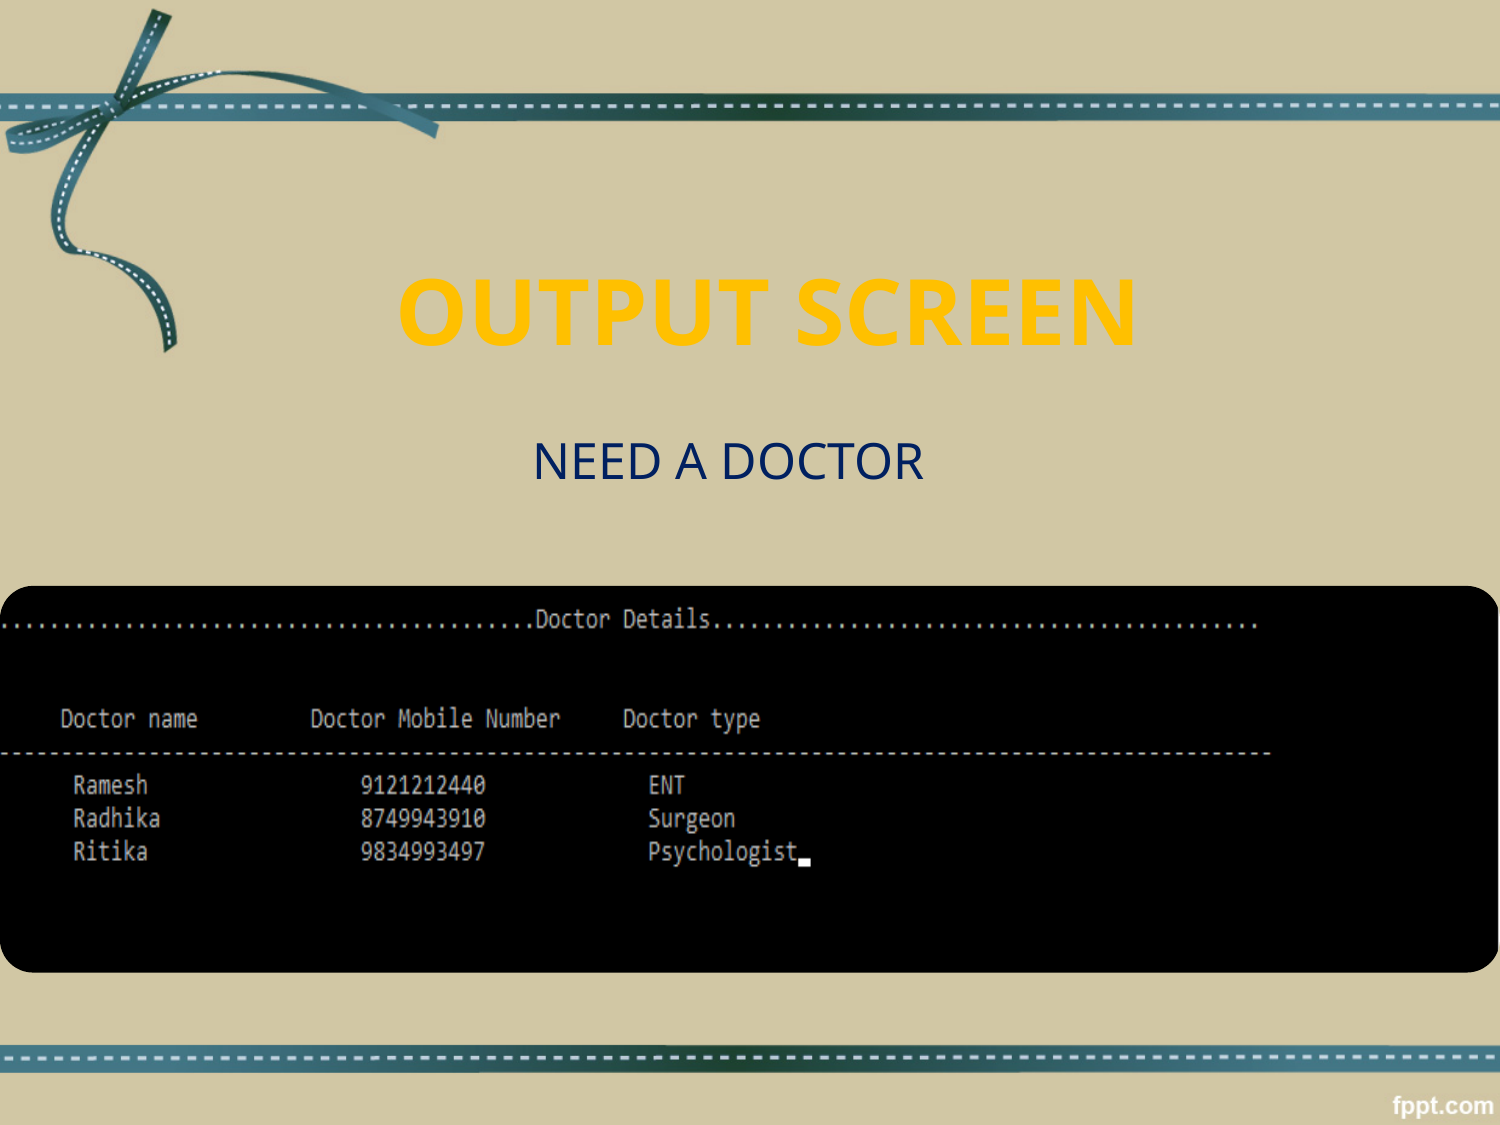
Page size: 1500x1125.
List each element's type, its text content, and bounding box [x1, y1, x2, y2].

picture [0, 0, 1500, 1125]
text_box NEED A DOCTOR [518, 421, 940, 497]
text_box output screen [380, 246, 1157, 371]
